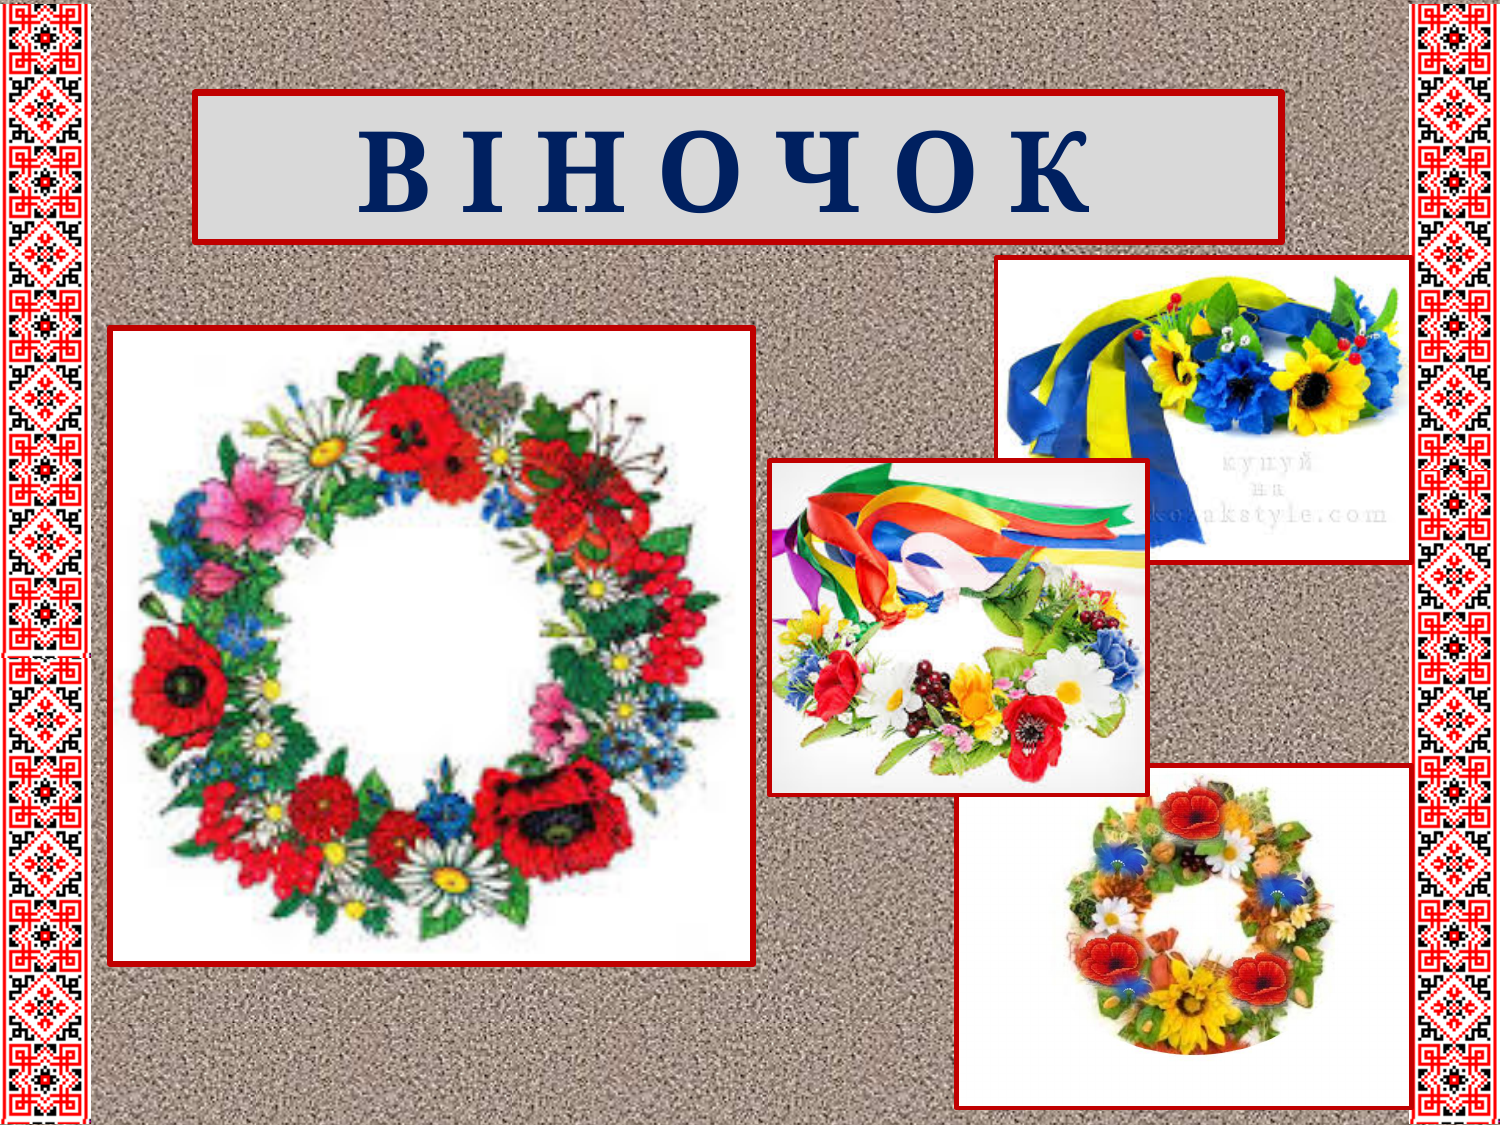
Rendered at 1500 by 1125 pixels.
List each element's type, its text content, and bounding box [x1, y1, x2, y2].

picture [0, 0, 1500, 1125]
text_box В І Н О Ч О К [194, 92, 1282, 243]
